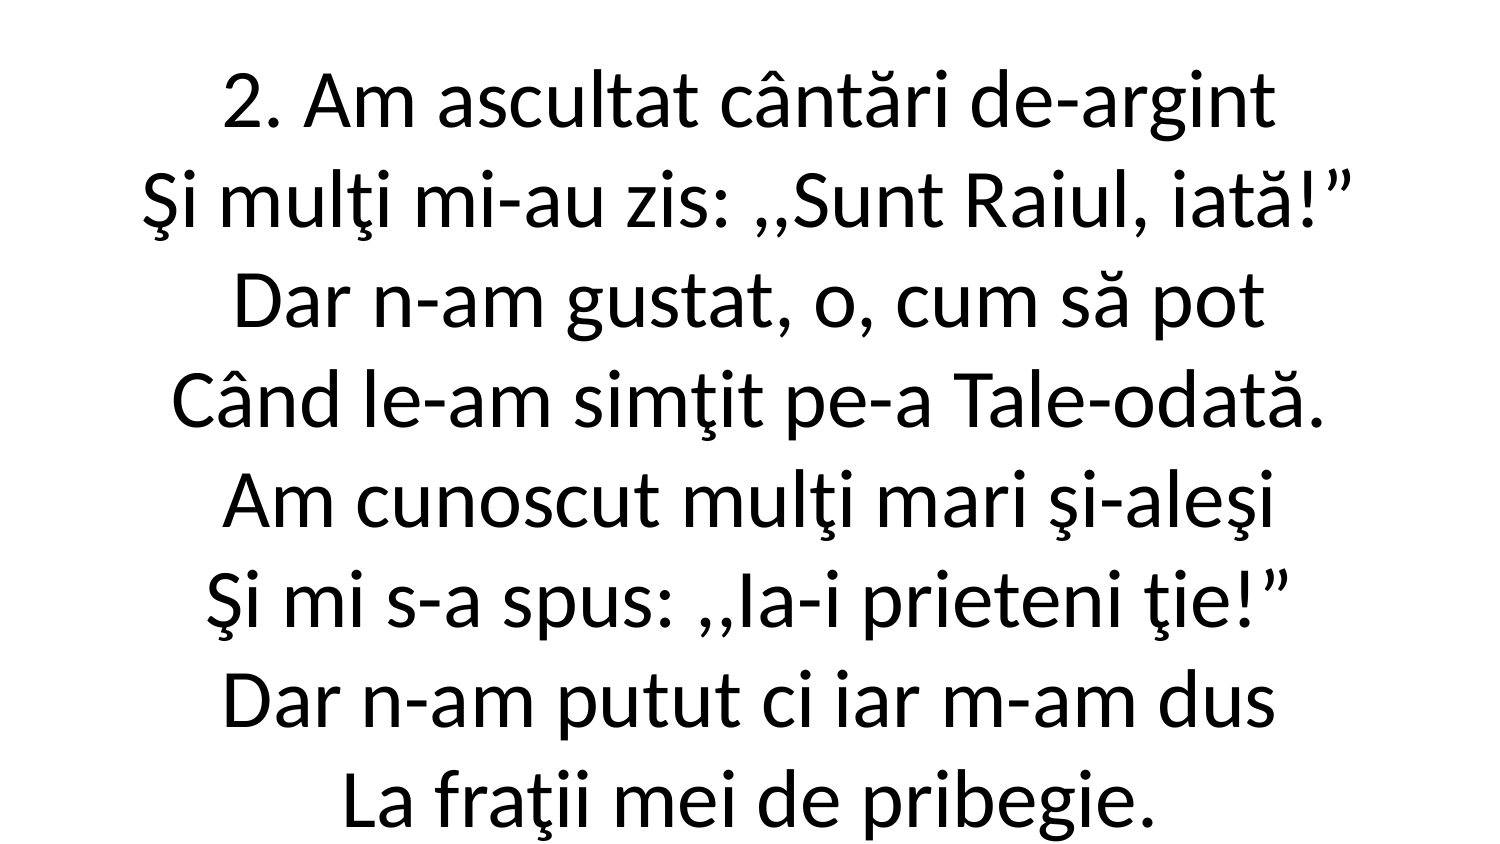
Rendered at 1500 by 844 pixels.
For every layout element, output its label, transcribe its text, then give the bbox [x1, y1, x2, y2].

text_box 2. Am ascultat cântări de-argint Şi mulţi mi-au zis: ,,Sunt Raiul, iată!” Dar n-am gustat, o, cum să pot Când le-am simţit pe-a Tale-odată. Am cunoscut mulţi mari şi-aleşi Şi mi s-a spus: ,,Ia-i prieteni ţie!” Dar n-am putut ci iar m-am dus La fraţii mei de pribegie. [127, 0, 1373, 844]
